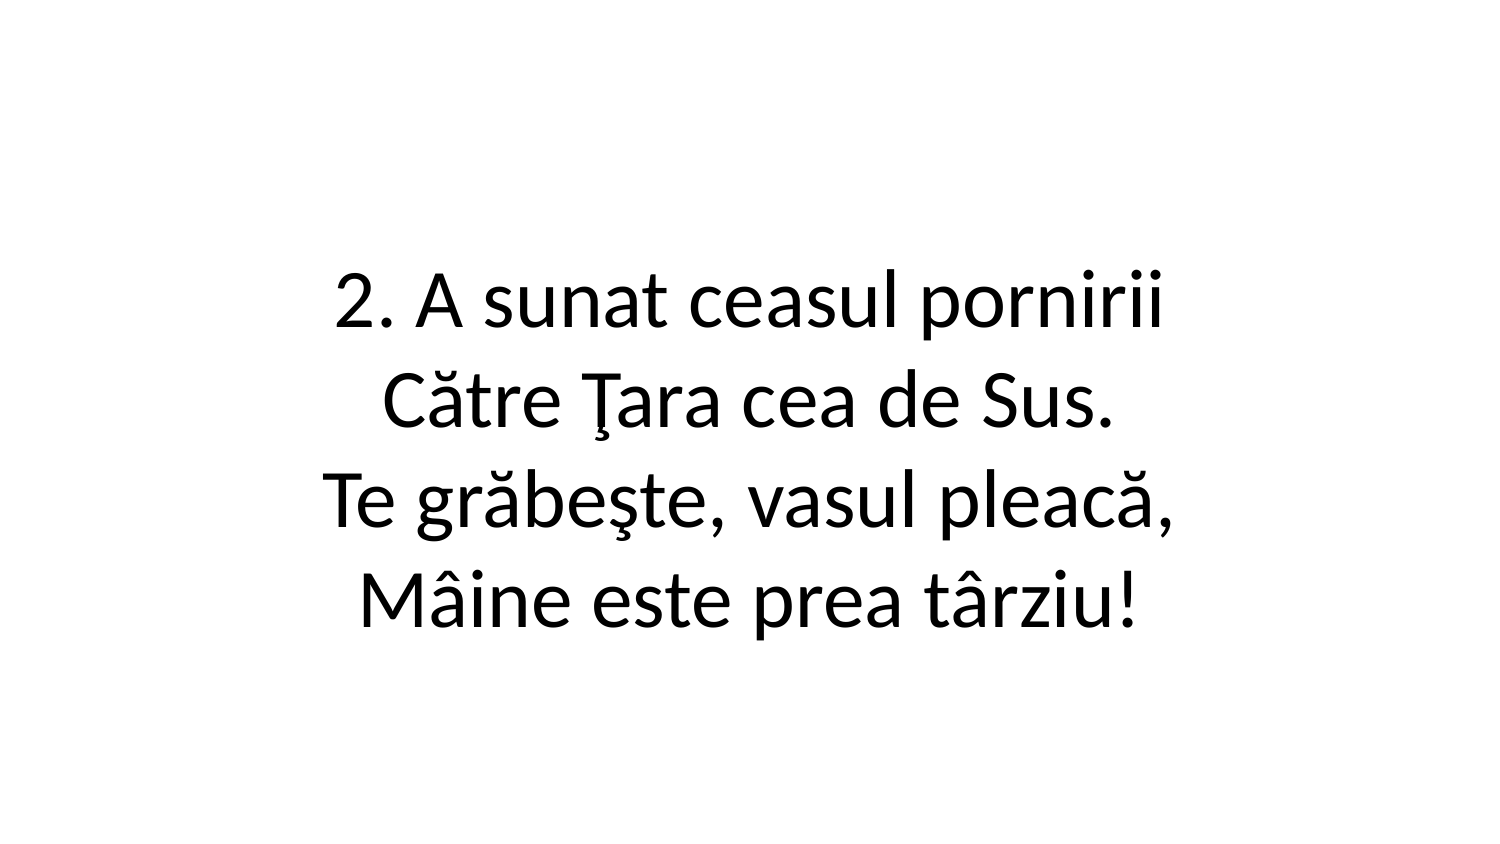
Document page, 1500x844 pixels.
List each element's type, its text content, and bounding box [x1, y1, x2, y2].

text_box 2. A sunat ceasul pornirii Către Ţara cea de Sus. Te grăbeşte, vasul pleacă, Mâine este prea târziu! [307, 192, 1193, 652]
